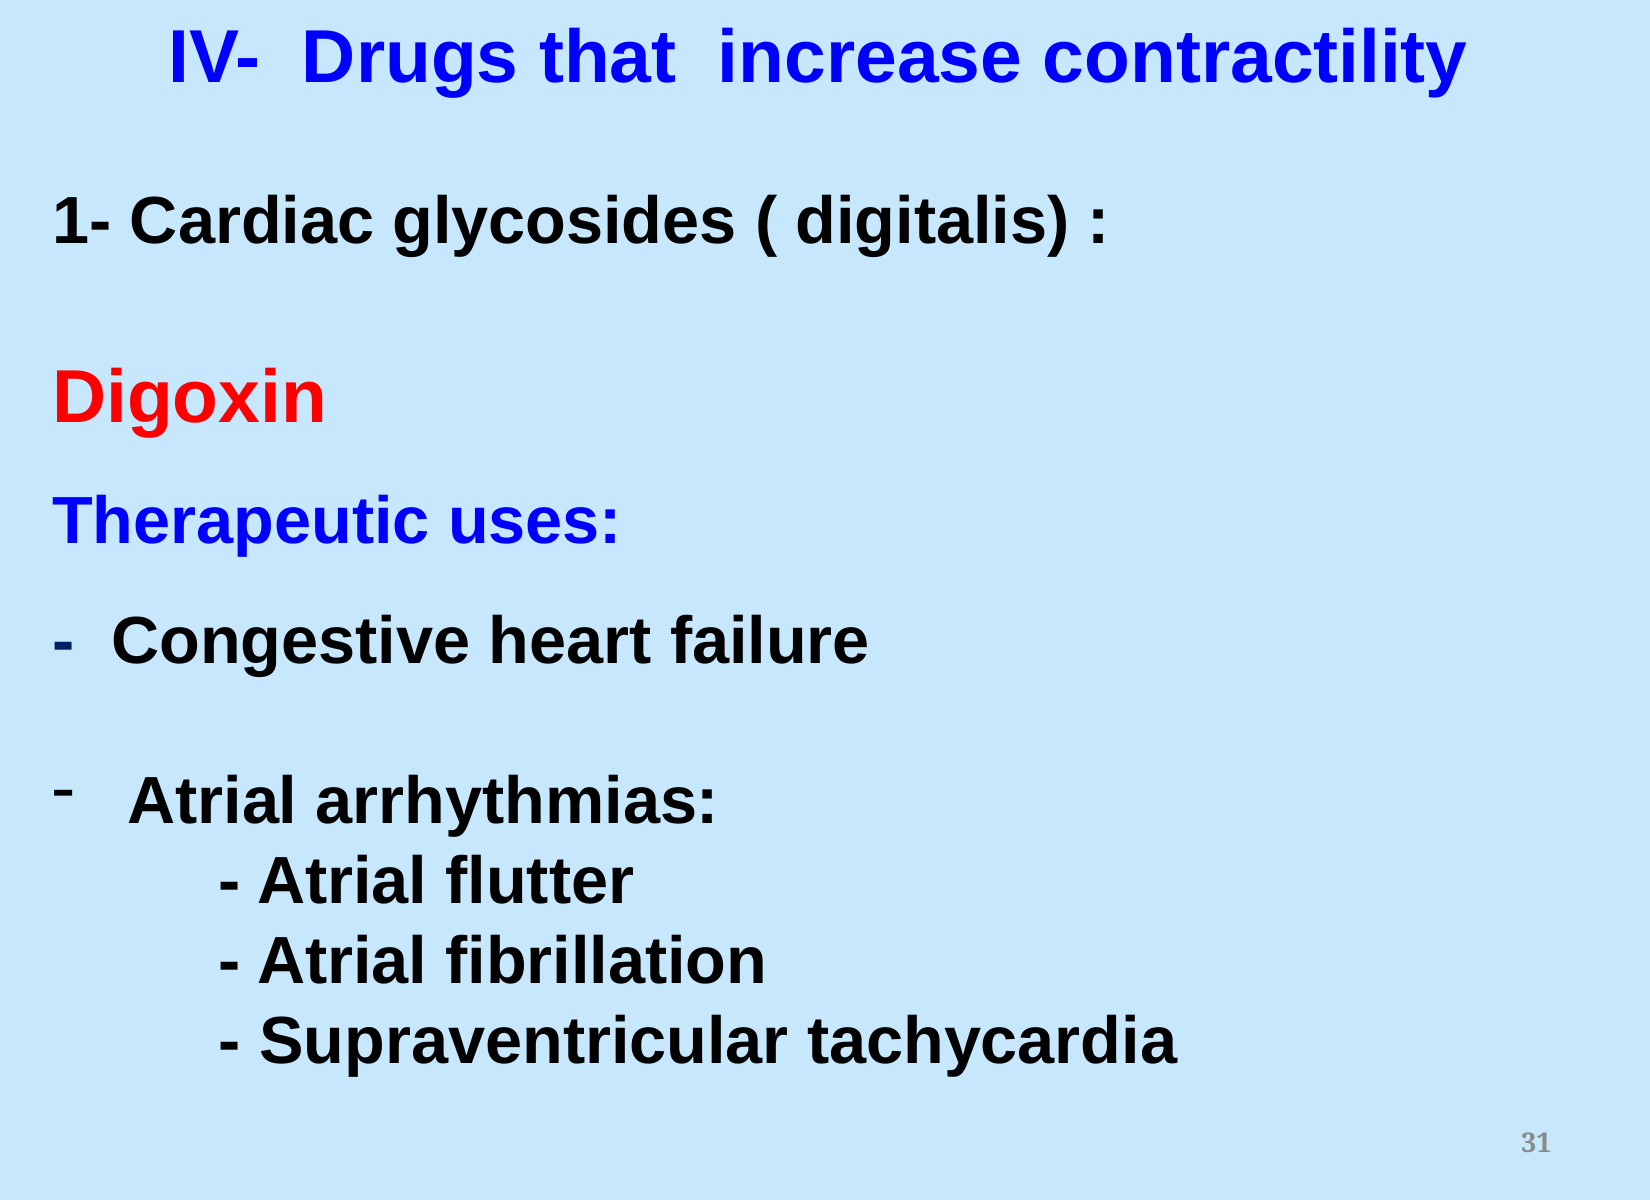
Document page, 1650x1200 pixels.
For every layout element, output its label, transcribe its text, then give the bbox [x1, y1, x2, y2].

text_box IV- Drugs that increase contractility 1- Cardiac glycosides ( digitalis) : Digoxin Therapeutic uses: - Congestive heart failure Atrial arrhythmias: - Atrial flutter - Atrial fibrillation - Supraventricular tachycardia [37, 0, 1600, 1195]
